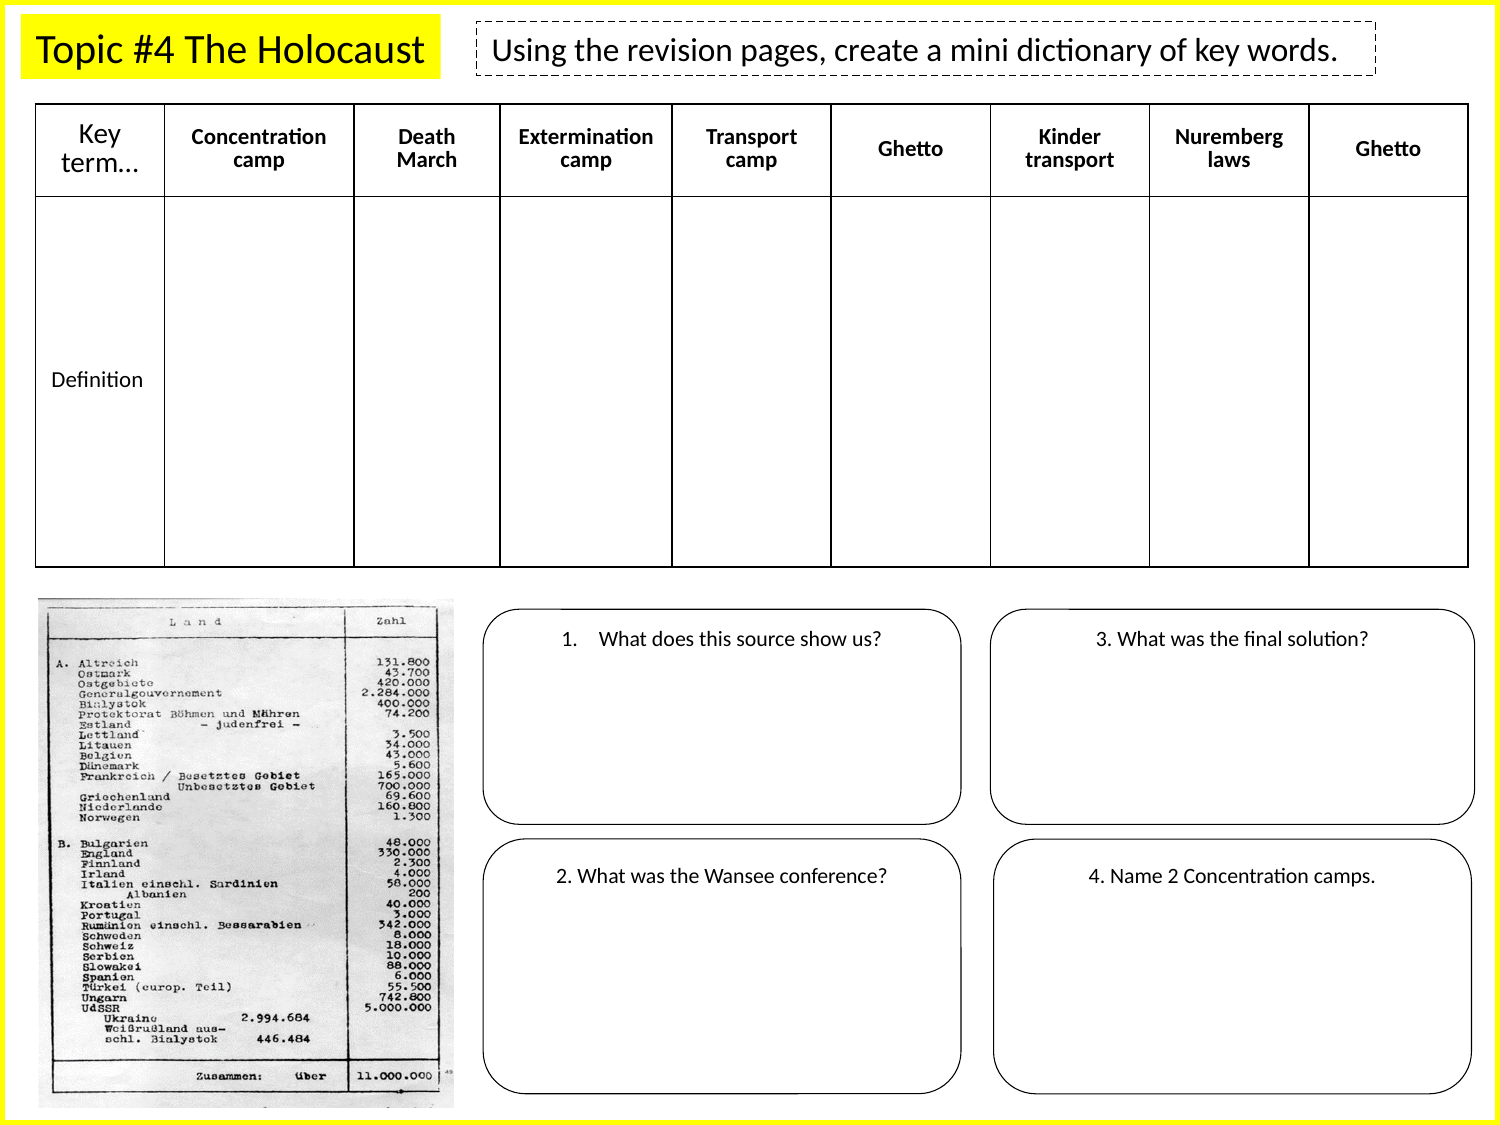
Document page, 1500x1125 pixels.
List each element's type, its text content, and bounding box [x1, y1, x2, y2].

picture [38, 598, 454, 1109]
table_cell [501, 197, 671, 566]
table_cell [673, 197, 830, 566]
table_header Ghetto [1310, 105, 1467, 196]
table_cell [165, 197, 353, 566]
table_cell Definition [36, 197, 164, 566]
table_header Ghetto [832, 105, 990, 196]
table_header Extermination camp [501, 105, 671, 196]
text_box 4. Name 2 Concentration camps. [993, 838, 1473, 1095]
text_box Using the revision pages, create a mini dictionary of key words. [476, 21, 1376, 76]
table_cell [991, 197, 1149, 566]
table_cell [1150, 197, 1308, 566]
table_header Transport camp [673, 105, 830, 196]
table_header Nuremberg laws [1150, 105, 1308, 196]
table_header Concentration camp [165, 105, 353, 196]
text_box [0, 0, 1500, 1125]
table_cell [1310, 197, 1467, 566]
text_box 2. What was the Wansee conference? [482, 838, 962, 1095]
text_box 3. What was the final solution? [989, 608, 1476, 825]
table_header Death March [355, 105, 499, 196]
text_box Topic #4 The Holocaust [20, 14, 441, 79]
table_header Kinder transport [991, 105, 1149, 196]
table_cell [832, 197, 990, 566]
table_header Key term… [36, 105, 164, 196]
table_cell [355, 197, 499, 566]
text_box What does this source show us? [482, 608, 962, 825]
